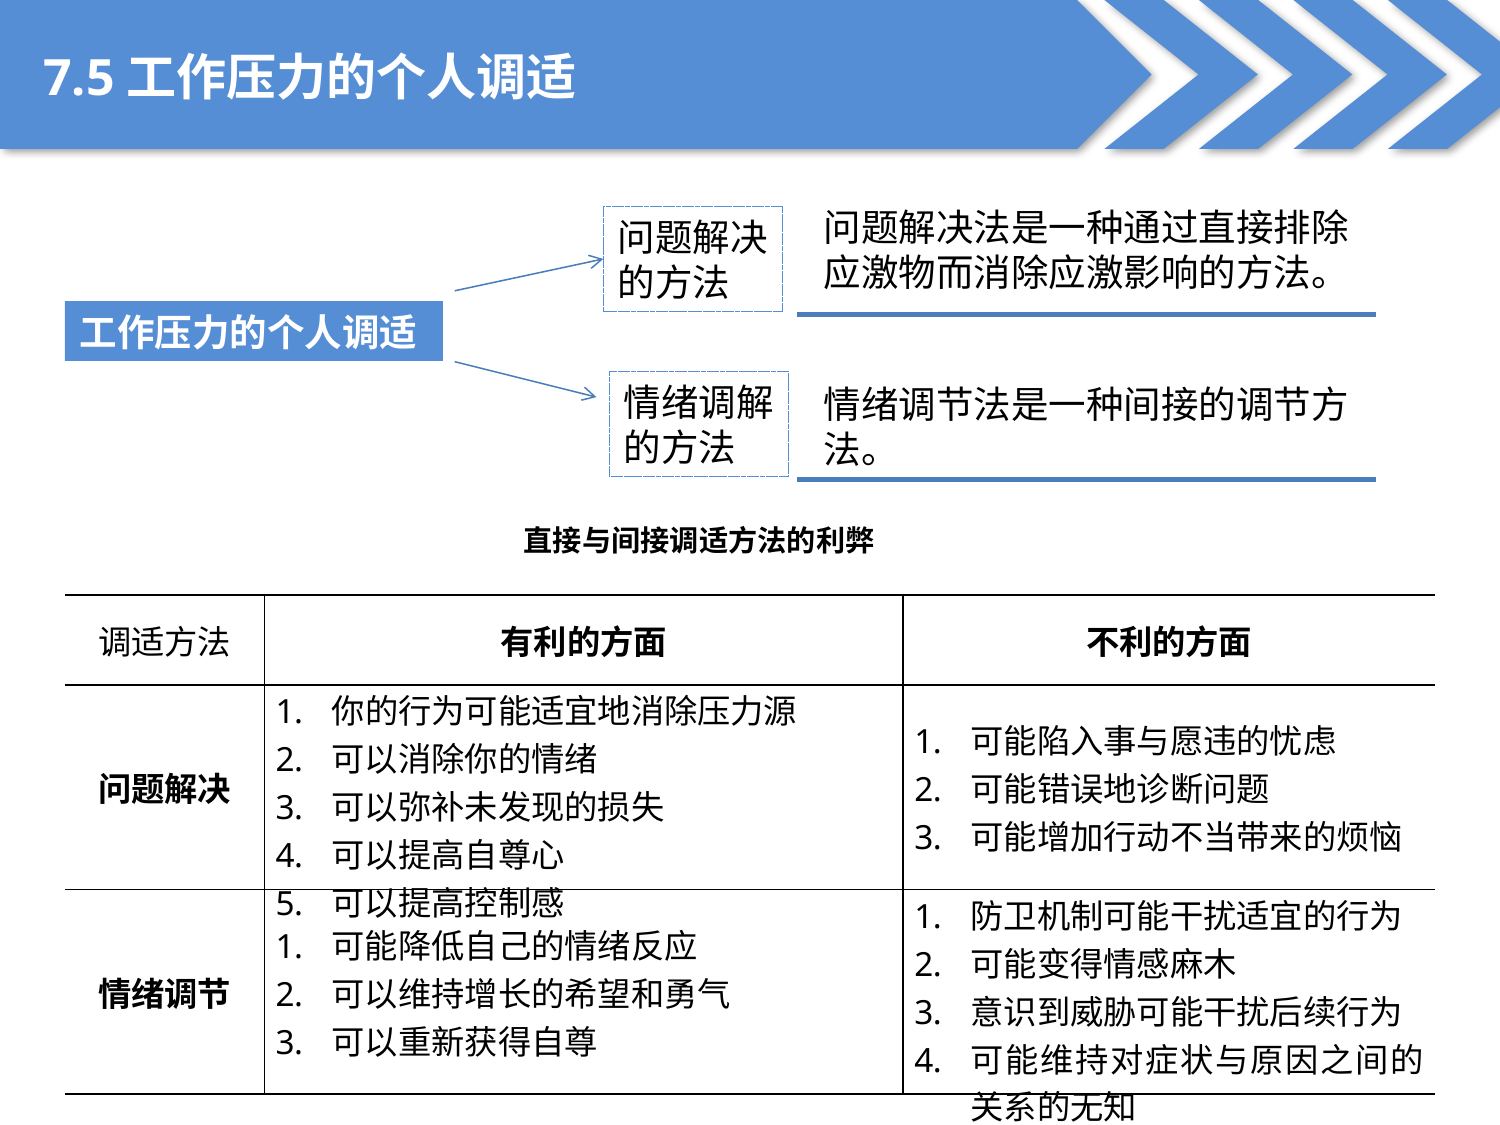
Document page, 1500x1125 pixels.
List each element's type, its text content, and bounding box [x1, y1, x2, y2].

table_cell 防卫机制可能干扰适宜的行为 可能变得情感麻木 意识到威胁可能干扰后续行为 可能维持对症状与原因之间的关系的无知 [904, 890, 1435, 1093]
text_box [64, 196, 1377, 481]
table_header 不利的方面 [904, 596, 1435, 684]
table_cell 情绪调节 [65, 890, 264, 1093]
table_cell 你的行为可能适宜地消除压力源 可以消除你的情绪 可以弥补未发现的损失 可以提高自尊心 可以提高控制感 [265, 686, 902, 889]
table_header 有利的方面 [265, 596, 902, 684]
table_cell 问题解决 [65, 686, 264, 889]
table_cell 可能降低自己的情绪反应 可以维持增长的希望和勇气 可以重新获得自尊 [265, 890, 902, 1093]
table_cell 可能陷入事与愿违的忧虑 可能错误地诊断问题 可能增加行动不当带来的烦恼 [904, 686, 1435, 889]
text_box 7.5工作压力的个人调适 [28, 37, 592, 113]
text_box 直接与间接调适方法的利弊 [509, 515, 890, 565]
table_header 调适方法 [65, 596, 264, 684]
